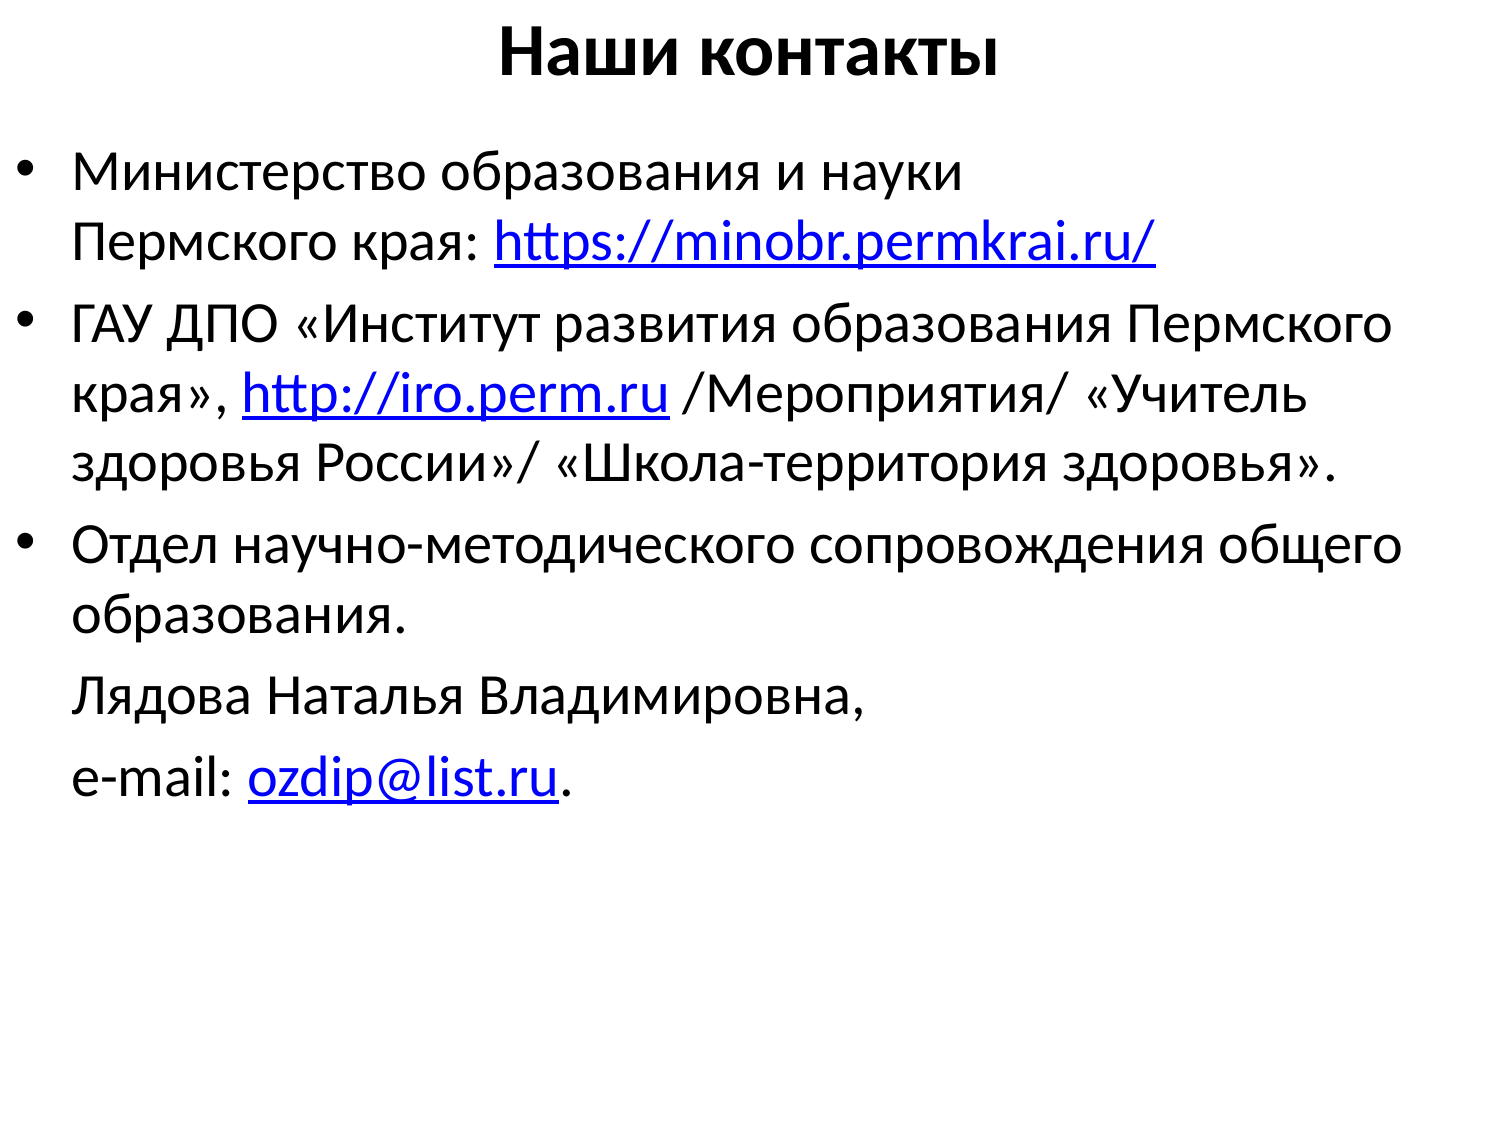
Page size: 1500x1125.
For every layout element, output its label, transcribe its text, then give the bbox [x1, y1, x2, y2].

title Наши контакты [75, 0, 1425, 125]
list Министерство образования и науки Пермского края: https://minobr.permkrai.ru/ ГАУ ДПО «Институт развития образования Пермского края», http://iro.perm.ru /Мероприятия/ «Учитель здоровья России»/ «Школа-территория здоровья». Отдел научно-методического сопровождения общего образования. Лядова Наталья Владимировна, e-mail: ozdip@list.ru. [0, 125, 1483, 1042]
